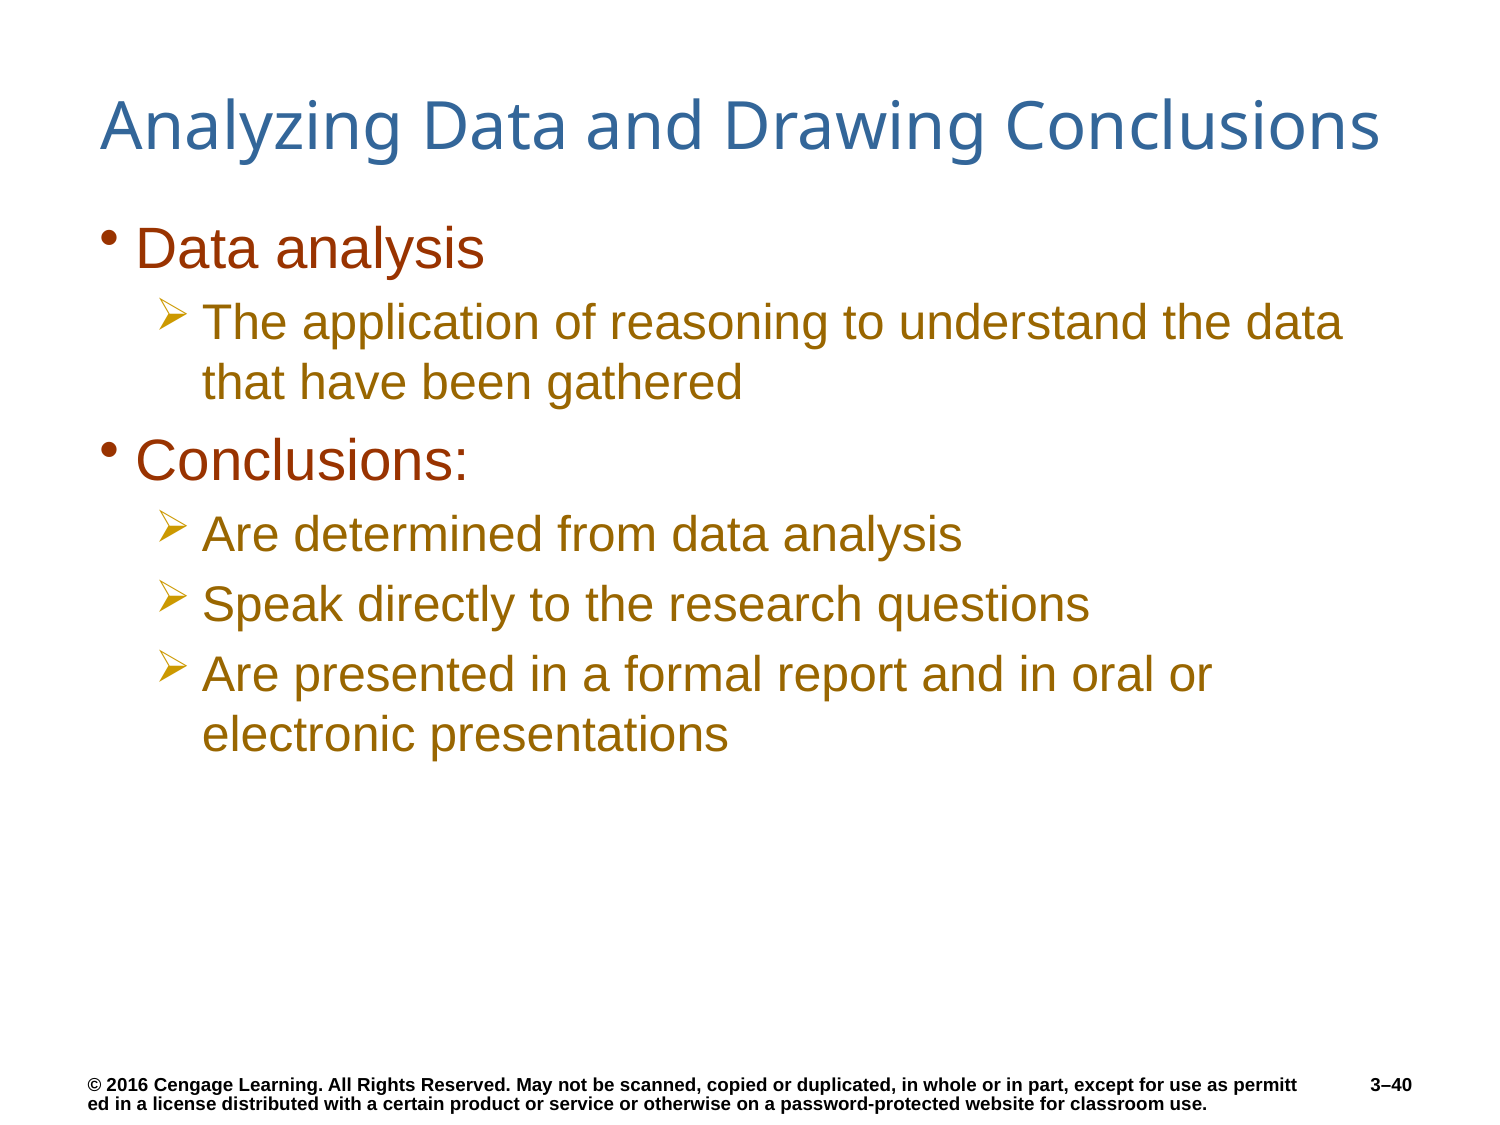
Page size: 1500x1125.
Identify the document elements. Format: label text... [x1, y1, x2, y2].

list Data analysis The application of reasoning to understand the data that have been gathered Conclusions: Are determined from data analysis Speak directly to the research questions Are presented in a formal report and in oral or electronic presentations [84, 202, 1414, 1013]
footer © 2016 Cengage Learning. All Rights Reserved. May not be scanned, copied or duplicated, in whole or in part, except for use as permitted in a license distributed with a certain product or service or otherwise on a password-protected website for classroom use. [87, 1057, 1050, 1103]
slide_number 3–40 [1050, 1042, 1413, 1103]
title Analyzing Data and Drawing Conclusions [85, 75, 1411, 171]
